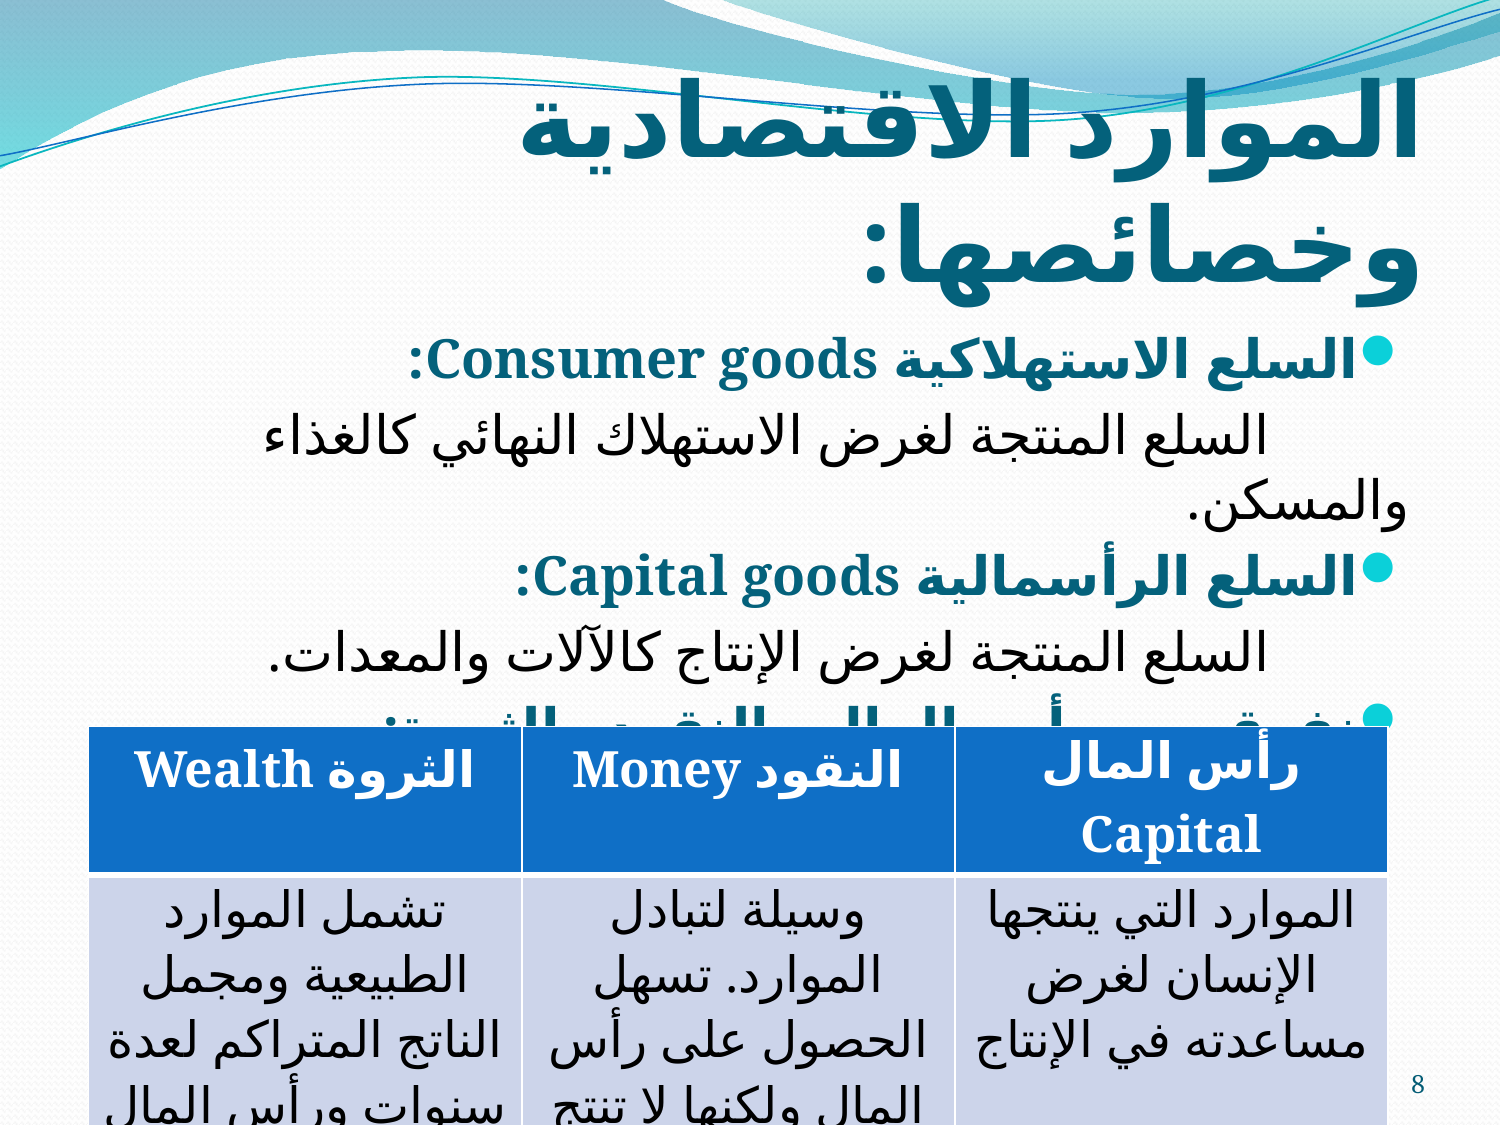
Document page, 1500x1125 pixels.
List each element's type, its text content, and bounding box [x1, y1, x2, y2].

table_header النقود Money [523, 727, 954, 872]
table_cell الموارد التي ينتجها الإنسان لغرض مساعدته في الإنتاج [956, 878, 1387, 1125]
table_cell وسيلة لتبادل الموارد. تسهل الحصول على رأس المال ولكنها لا تنتج شيئاً. [523, 878, 954, 1125]
title الموارد الاقتصادية وخصائصها: [75, 115, 1425, 303]
slide_number 8 [1299, 1042, 1425, 1103]
list السلع الاستهلاكية Consumer goods: السلع المنتجة لغرض الاستهلاك النهائي كالغذاء والمسكن. السلع الرأسمالية Capital goods: السلع المنتجة لغرض الإنتاج كالآلات والمعدات. نفرق بين رأس المال والنقود والثروة: [75, 317, 1425, 1038]
table_header رأس المال Capital [956, 727, 1387, 872]
table_cell تشمل الموارد الطبيعية ومجمل الناتج المتراكم لعدة سنوات ورأس المال والنقود. [89, 878, 521, 1125]
table_header الثروة Wealth [89, 727, 521, 872]
